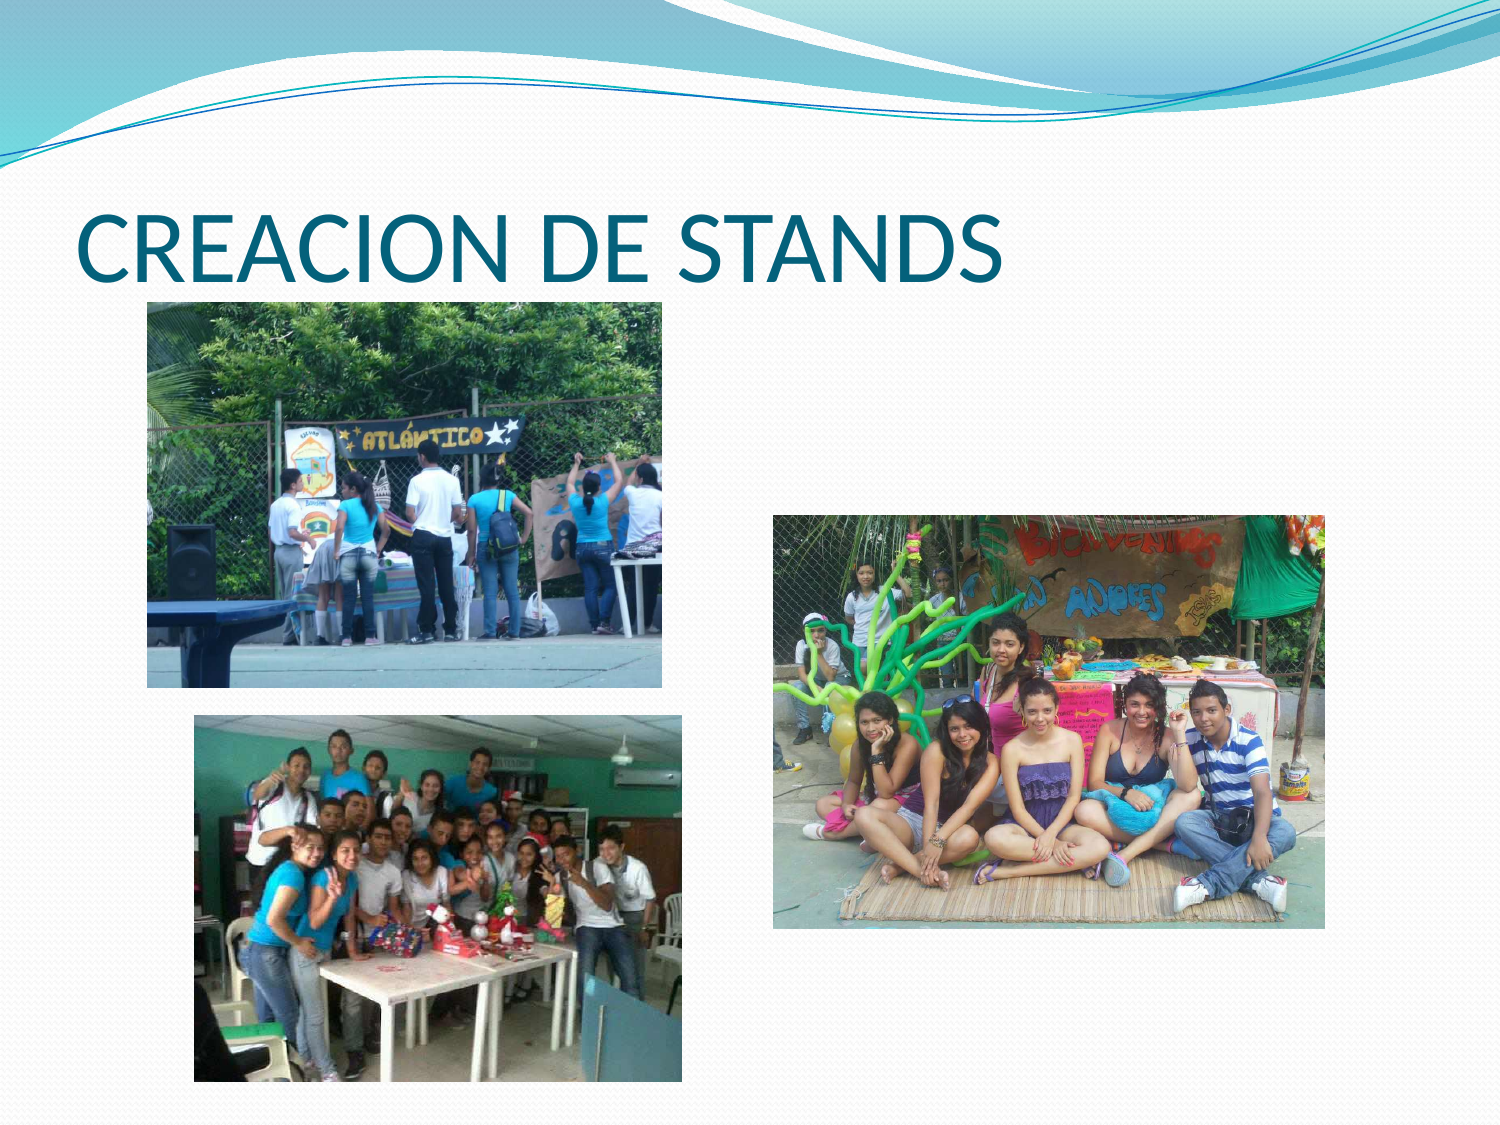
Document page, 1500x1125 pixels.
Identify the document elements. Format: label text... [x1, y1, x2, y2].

picture [773, 514, 1325, 929]
picture [194, 715, 683, 1082]
title CREACION DE STANDS [75, 115, 1425, 303]
picture [147, 302, 662, 689]
